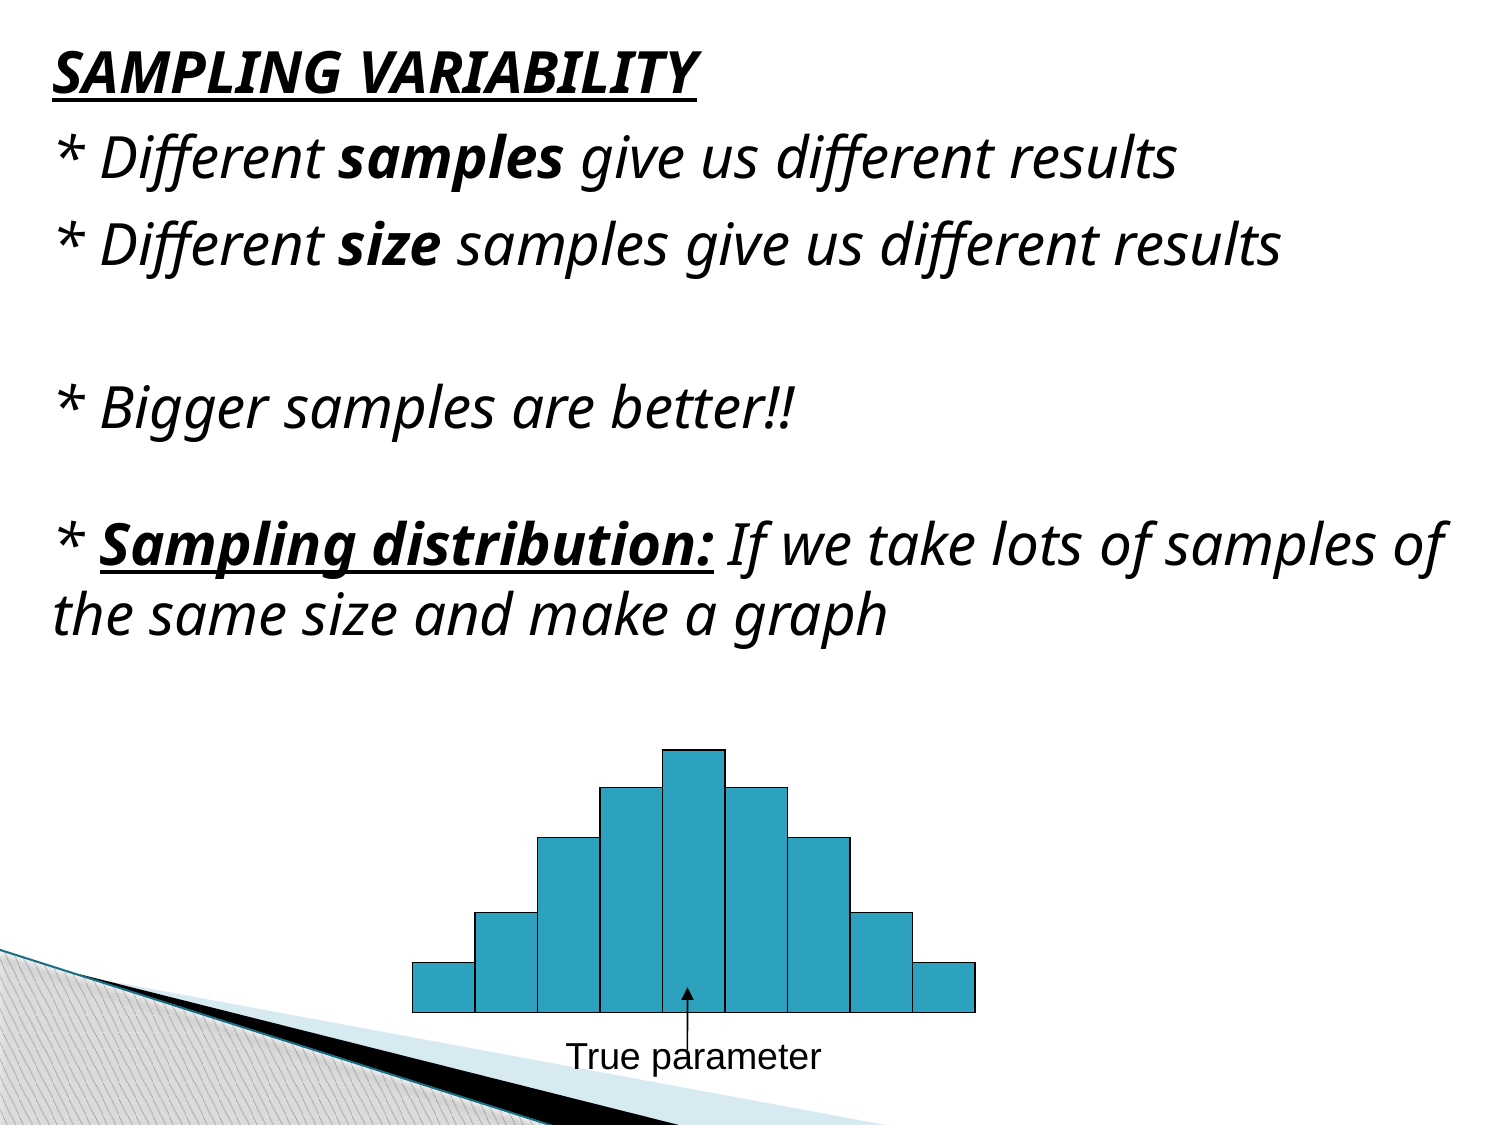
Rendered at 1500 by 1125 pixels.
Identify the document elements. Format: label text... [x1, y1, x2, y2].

text_box True parameter [462, 1024, 925, 1085]
text_box [849, 912, 913, 1013]
text_box [412, 962, 475, 1013]
text_box * Sampling distribution: If we take lots of samples of the same size and make a graph [37, 499, 1500, 655]
text_box [599, 787, 663, 1013]
text_box * Different samples give us different results [37, 112, 1413, 198]
text_box [724, 787, 788, 1013]
text_box * Different size samples give us different results [37, 200, 1413, 285]
text_box [912, 962, 975, 1013]
text_box [537, 837, 600, 1013]
text_box [787, 837, 850, 1013]
text_box [681, 987, 694, 1024]
text_box * Bigger samples are better!! [37, 362, 1413, 448]
text_box [662, 750, 725, 1013]
text_box SAMPLING VARIABILITY [37, 27, 1413, 112]
text_box [474, 912, 538, 1013]
